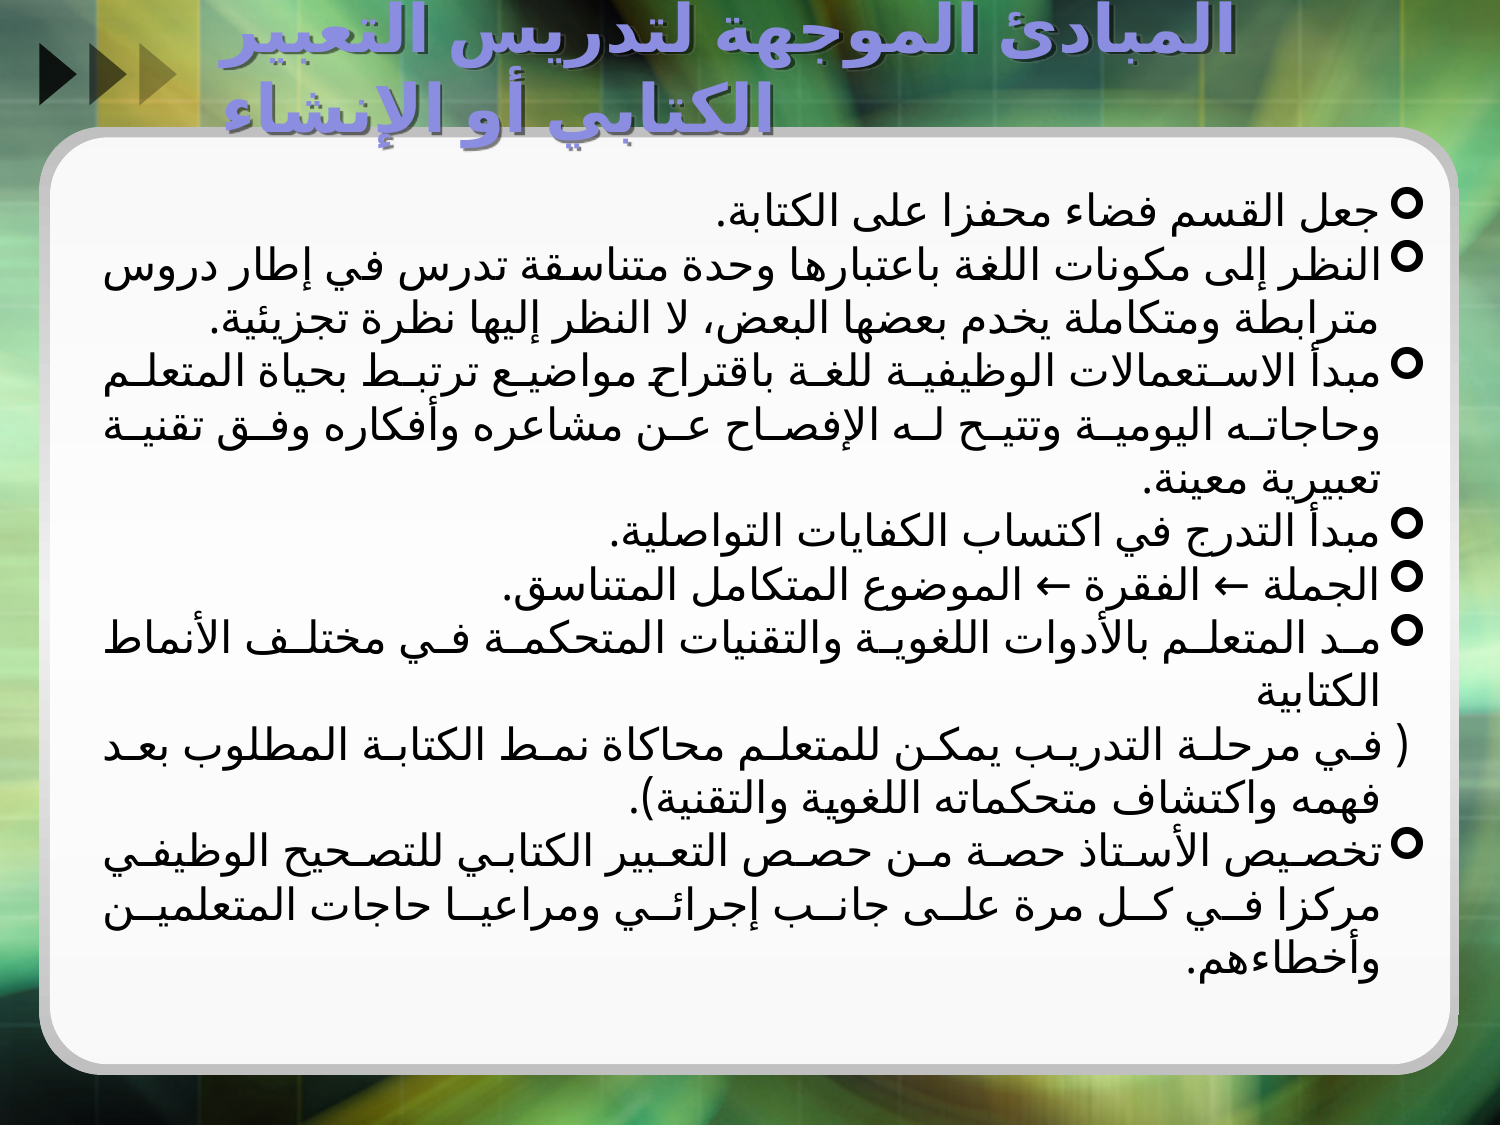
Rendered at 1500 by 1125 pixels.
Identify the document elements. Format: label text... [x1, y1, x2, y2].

title المبادئ الموجهة لتدريس التعبير الكتابي أو الإنشاء [206, 19, 1457, 112]
list جعل القسم فضاء محفزا على الكتابة. النظر إلى مكونات اللغة باعتبارها وحدة متناسقة تدرس في إطار دروس مترابطة ومتكاملة يخدم بعضها البعض، لا النظر إليها نظرة تجزيئية. مبدأ الاستعمالات الوظيفية للغة باقتراح مواضيع ترتبط بحياة المتعلم وحاجاته اليومية وتتيح له الإفصاح عن مشاعره وأفكاره وفق تقنية تعبيرية معينة. مبدأ التدرج في اكتساب الكفايات التواصلية. الجملة ← الفقرة ← الموضوع المتكامل المتناسق. مد المتعلم بالأدوات اللغوية والتقنيات المتحكمة في مختلف الأنماط الكتابية ( في مرحلة التدريب يمكن للمتعلم محاكاة نمط الكتابة المطلوب بعد فهمه واكتشاف متحكماته اللغوية والتقنية). تخصيص الأستاذ حصة من حصص التعبير الكتابي للتصحيح الوظيفي مركزا في كل مرة على جانب إجرائي ومراعيا حاجات المتعلمين وأخطاءهم. [87, 174, 1438, 1038]
picture [0, 0, 1500, 1125]
